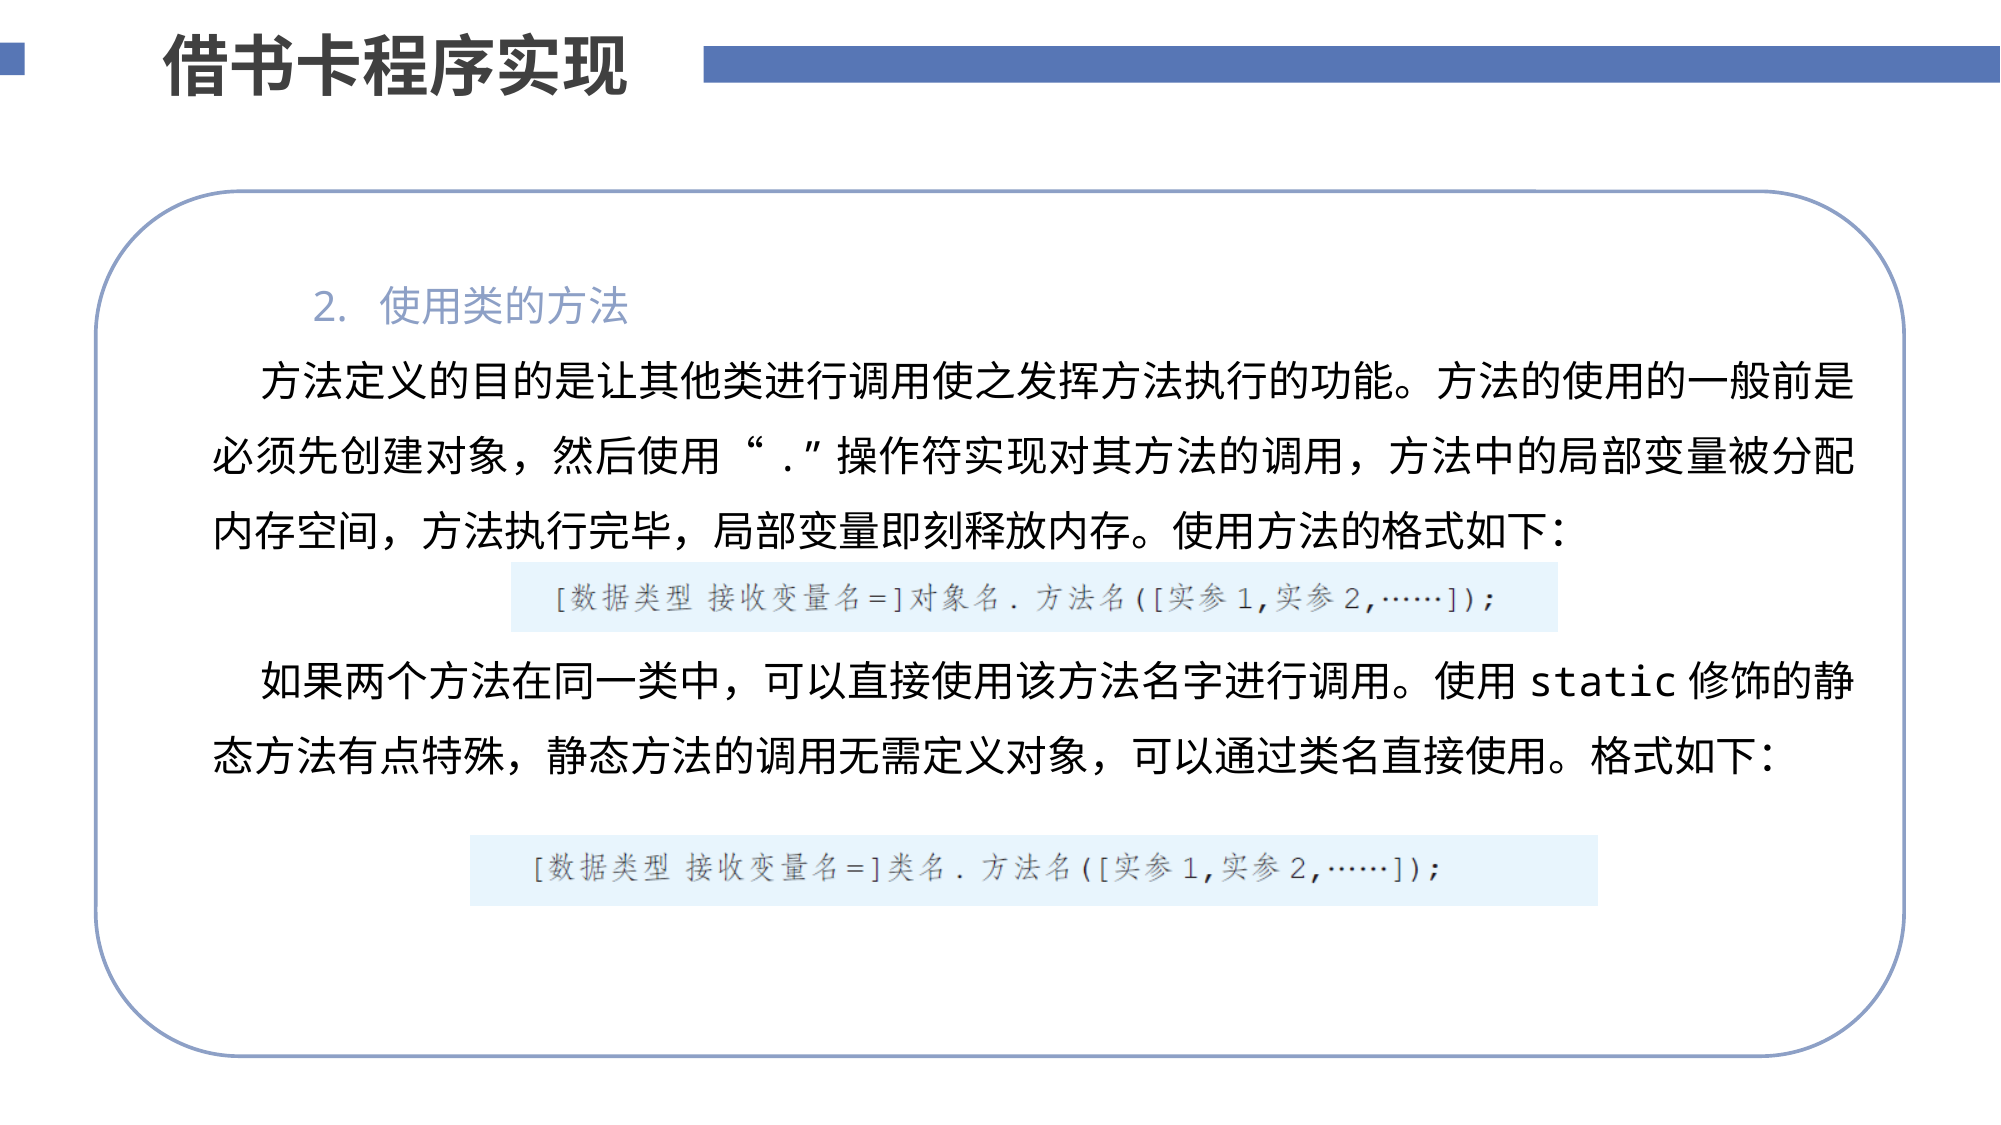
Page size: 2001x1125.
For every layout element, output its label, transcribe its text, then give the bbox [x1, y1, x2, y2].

text_box 借书卡程序实现 [162, 23, 634, 104]
text_box [94, 190, 1906, 1058]
picture [470, 835, 1598, 906]
picture [510, 562, 1558, 633]
text_box [702, 45, 2000, 84]
text_box 2. 使用类的方法 方法定义的目的是让其他类进行调用使之发挥方法执行的功能。方法的使用的一般前是必须先创建对象，然后使用“.”操作符实现对其方法的调用，方法中的局部变量被分配内存空间，方法执行完毕，局部变量即刻释放内存。使用方法的格式如下： 如果两个方法在同一类中，可以直接使用该方法名字进行调用。使用static修饰的静态方法有点特殊，静态方法的调用无需定义对象，可以通过类名直接使用。格式如下： [212, 254, 1856, 855]
text_box [0, 41, 26, 76]
